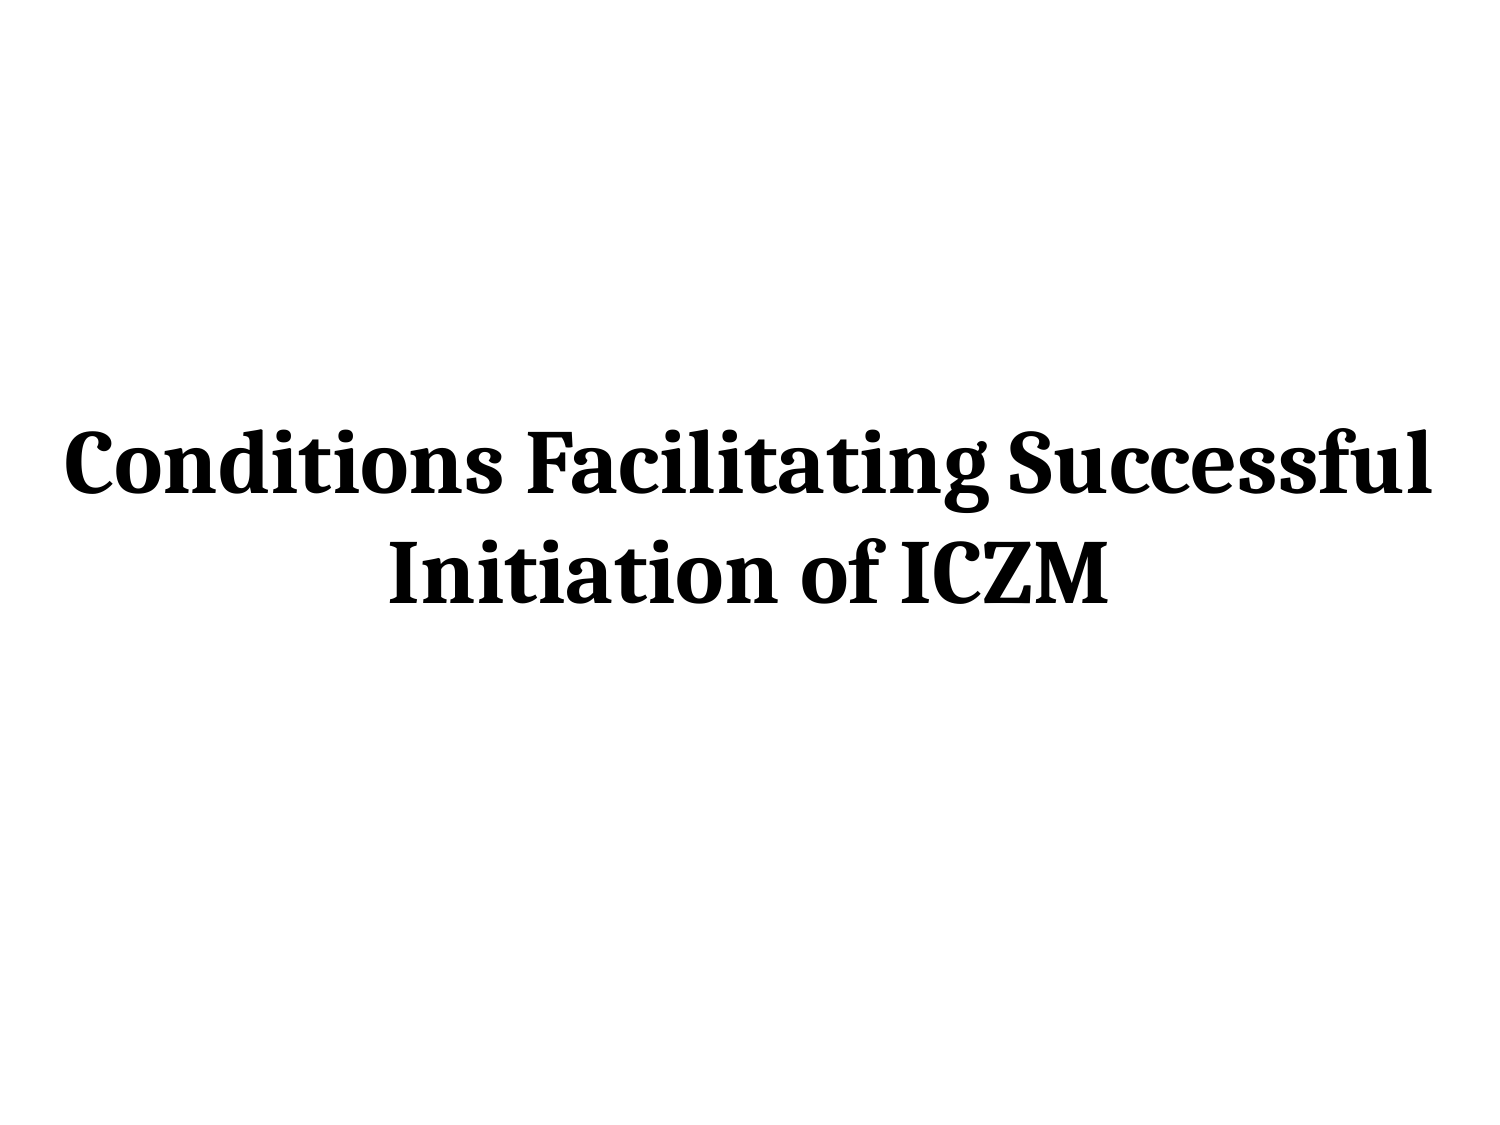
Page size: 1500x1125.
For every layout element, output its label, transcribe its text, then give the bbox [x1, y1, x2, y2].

title Conditions Facilitating Successful Initiation of ICZM [0, 349, 1500, 675]
